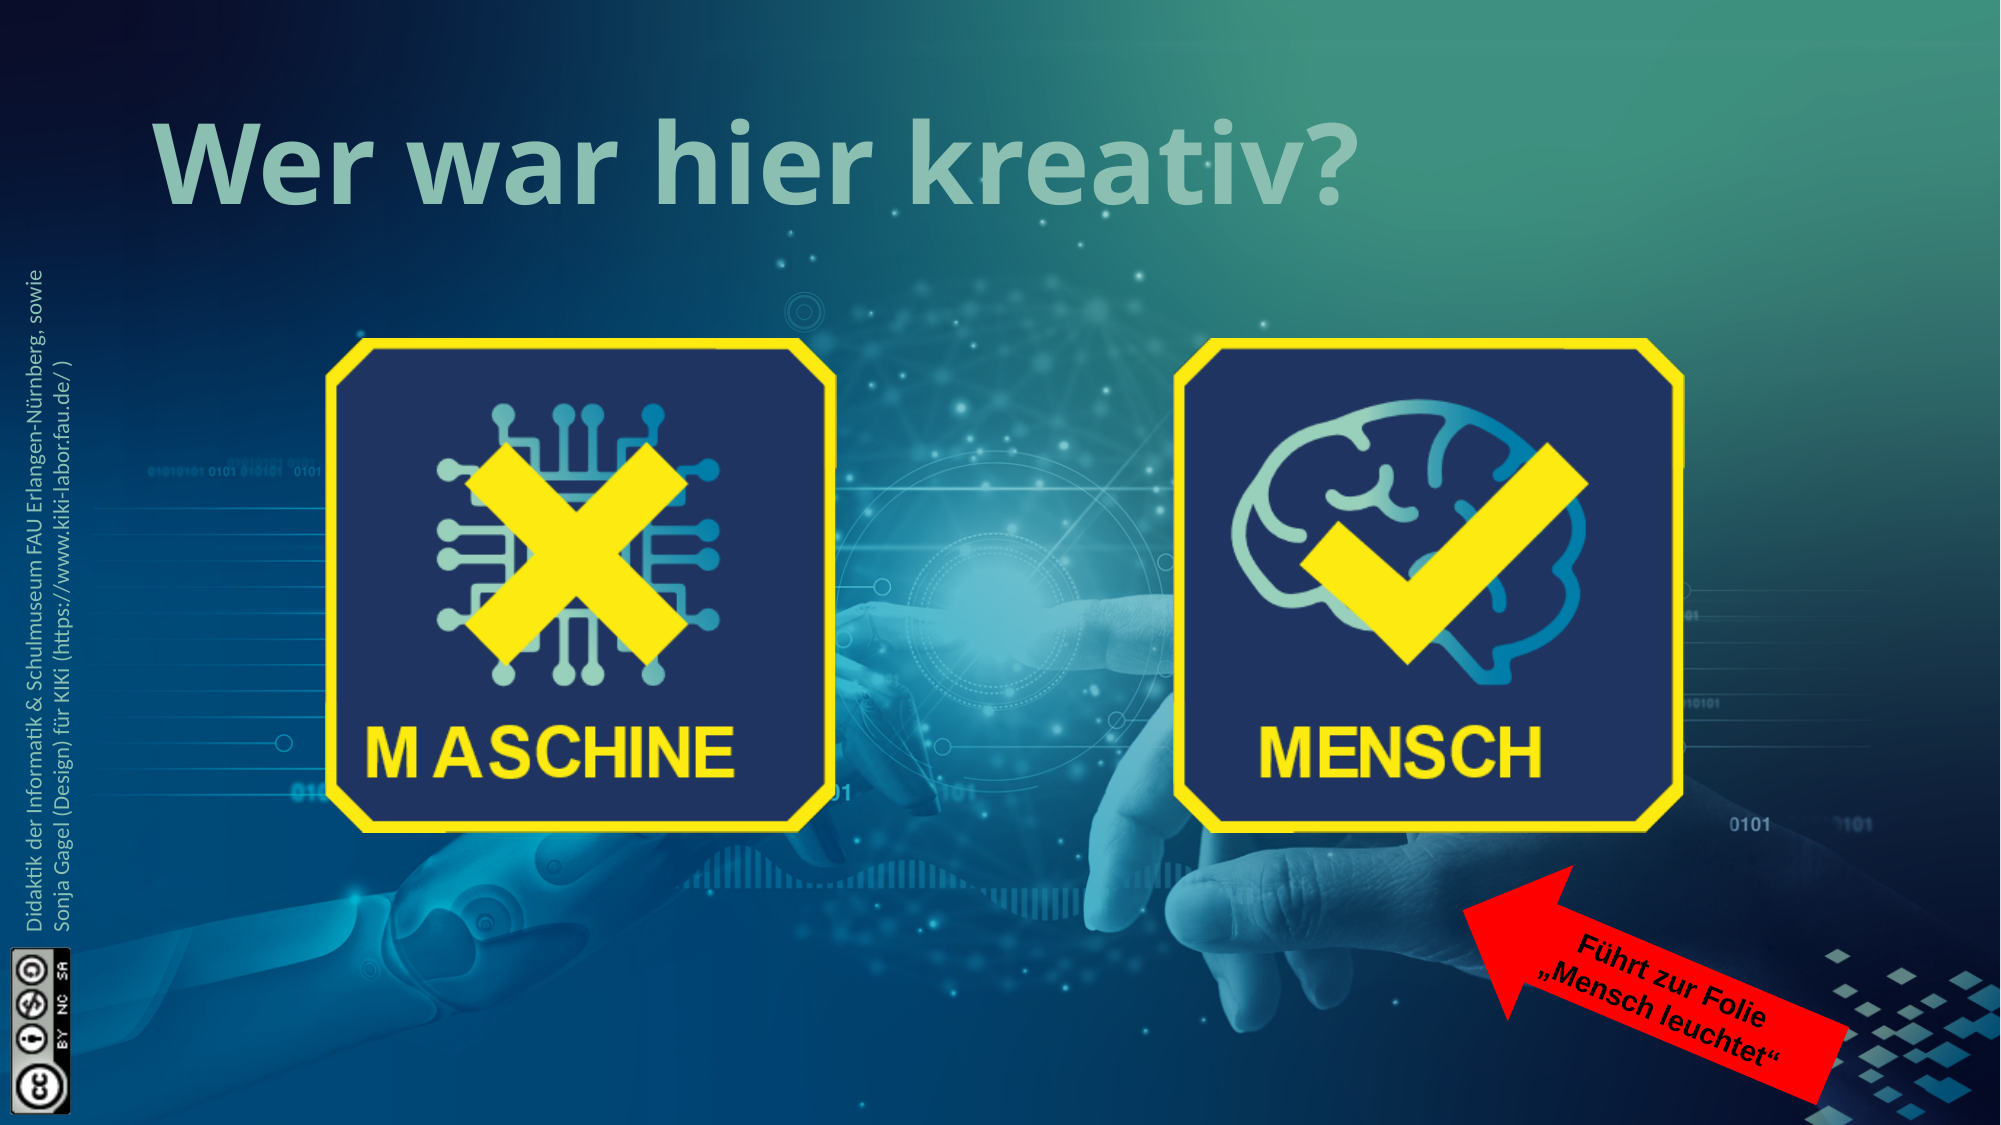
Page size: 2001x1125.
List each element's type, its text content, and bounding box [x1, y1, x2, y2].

text_box Führt zur Folie „Mensch leuchtet“ [1462, 865, 1850, 1106]
picture [0, 0, 2001, 1125]
title Wer war hier kreativ? [137, 59, 1863, 278]
